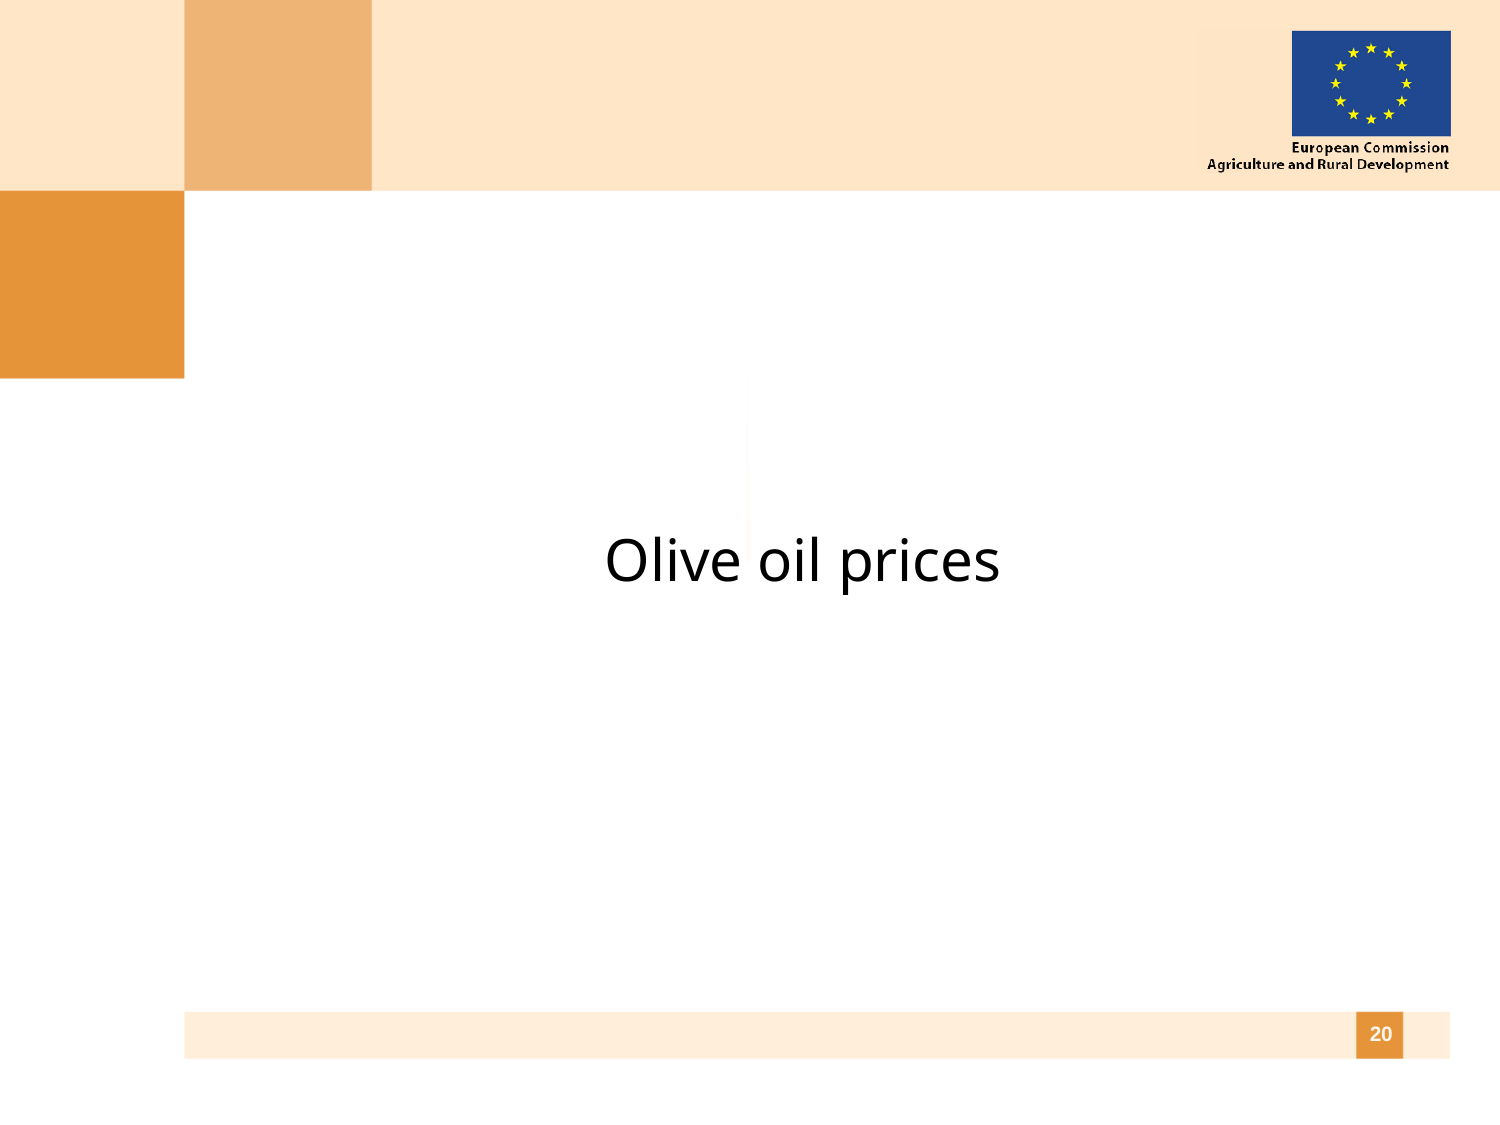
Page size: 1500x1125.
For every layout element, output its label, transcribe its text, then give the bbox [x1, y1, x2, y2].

picture [0, 0, 1500, 1125]
slide_number 20 [1340, 1013, 1423, 1061]
text_box Olive oil prices [253, 515, 1353, 600]
